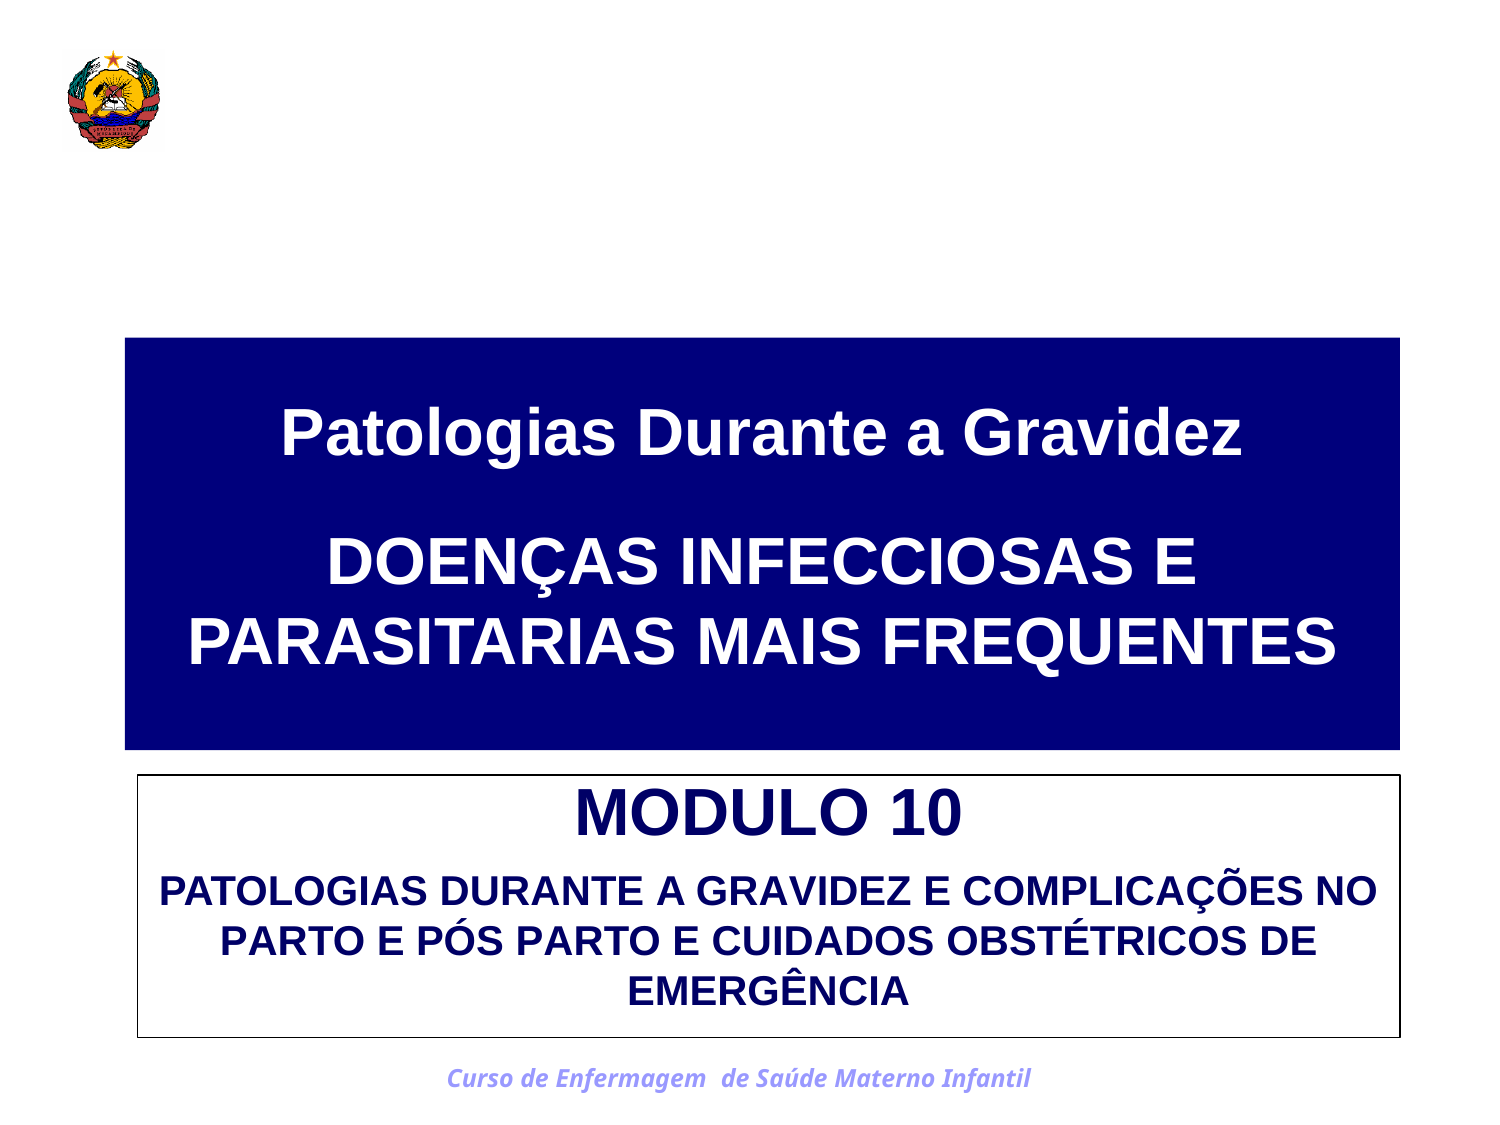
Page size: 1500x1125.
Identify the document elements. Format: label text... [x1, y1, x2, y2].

text_box Curso de Enfermagem de Saúde Materno Infantil [444, 1064, 1147, 1094]
text_box [62, 49, 165, 152]
text_box MODULO 10 PATOLOGIAS DURANTE A GRAVIDEZ E COMPLICAÇÕES NO PARTO E PÓS PARTO E CUIDADOS OBSTÉTRICOS DE EMERGÊNCIA [137, 774, 1400, 1038]
text_box Patologias Durante a Gravidez DOENÇAS INFECCIOSAS E PARASITARIAS MAIS FREQUENTES [124, 337, 1400, 750]
